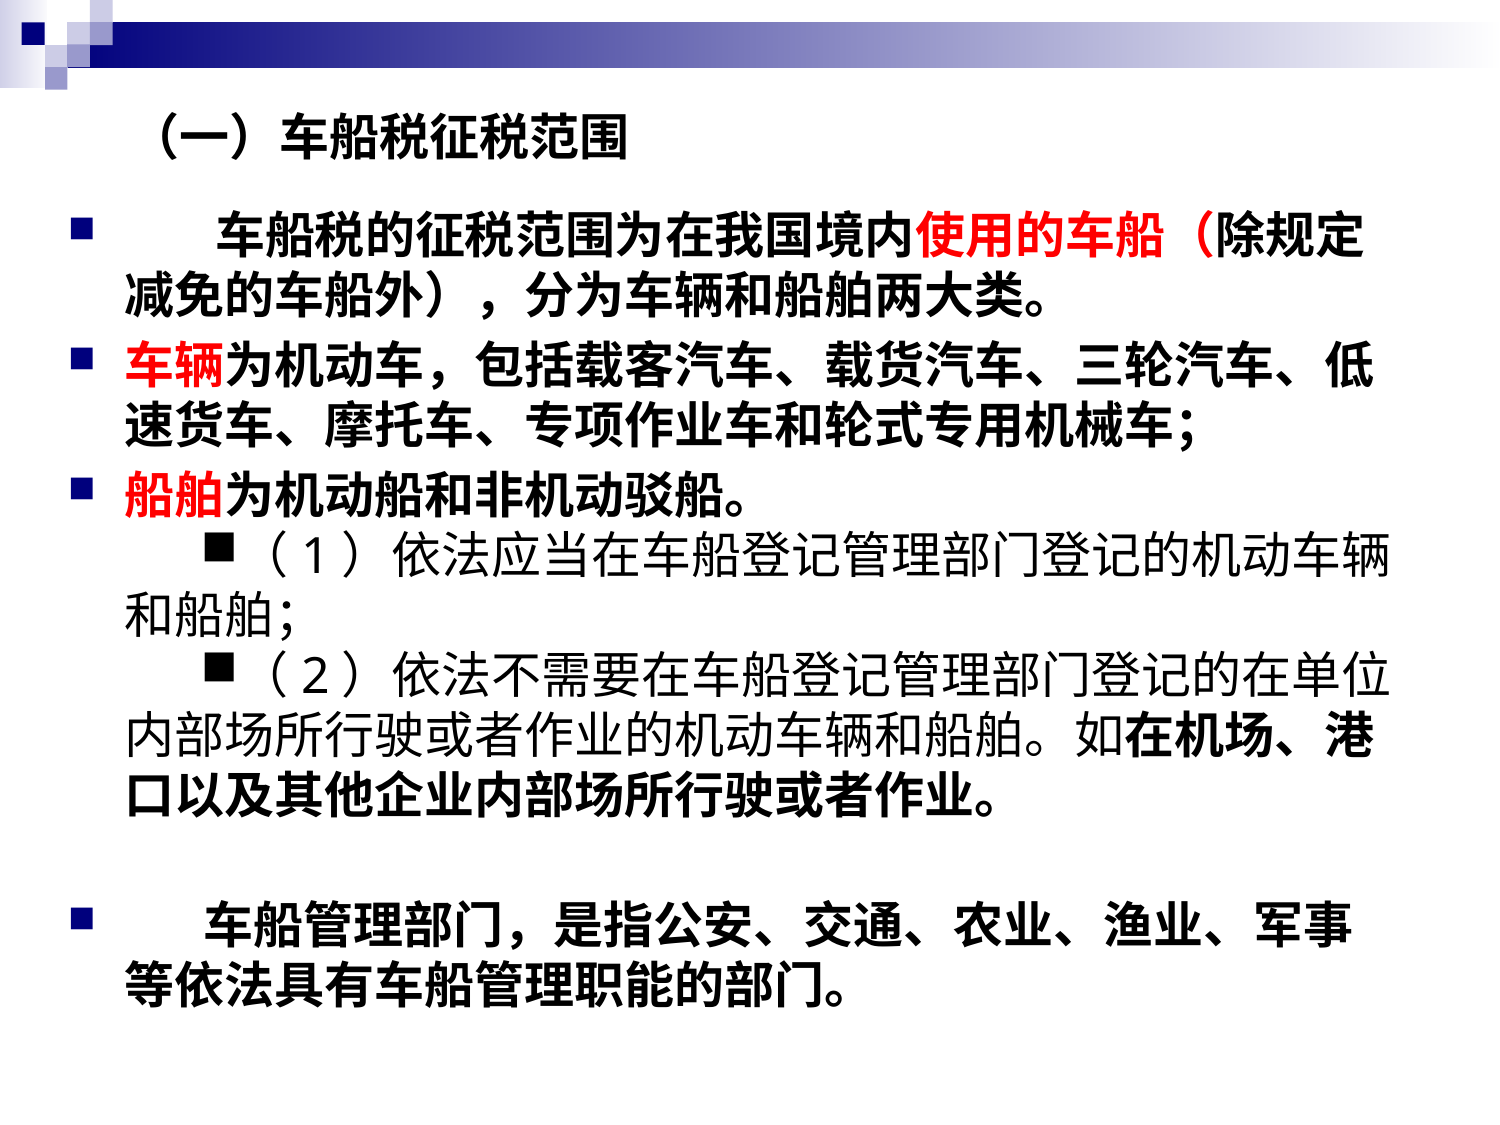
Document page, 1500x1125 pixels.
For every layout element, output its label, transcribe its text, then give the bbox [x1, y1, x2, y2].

list 车船税的征税范围为在我国境内使用的车船（除规定减免的车船外），分为车辆和船舶两大类。 车辆为机动车，包括载客汽车、载货汽车、三轮汽车、低速货车、摩托车、专项作业车和轮式专用机械车； 船舶为机动船和非机动驳船。 （1）依法应当在车船登记管理部门登记的机动车辆和船舶； （2）依法不需要在车船登记管理部门登记的在单位内部场所行驶或者作业的机动车辆和船舶。如在机场、港口以及其他企业内部场所行驶或者作业。 车船管理部门，是指公安、交通、农业、渔业、军事等依法具有车船管理职能的部门。 [52, 196, 1412, 1125]
title （一）车船税征税范围 [114, 42, 1308, 196]
